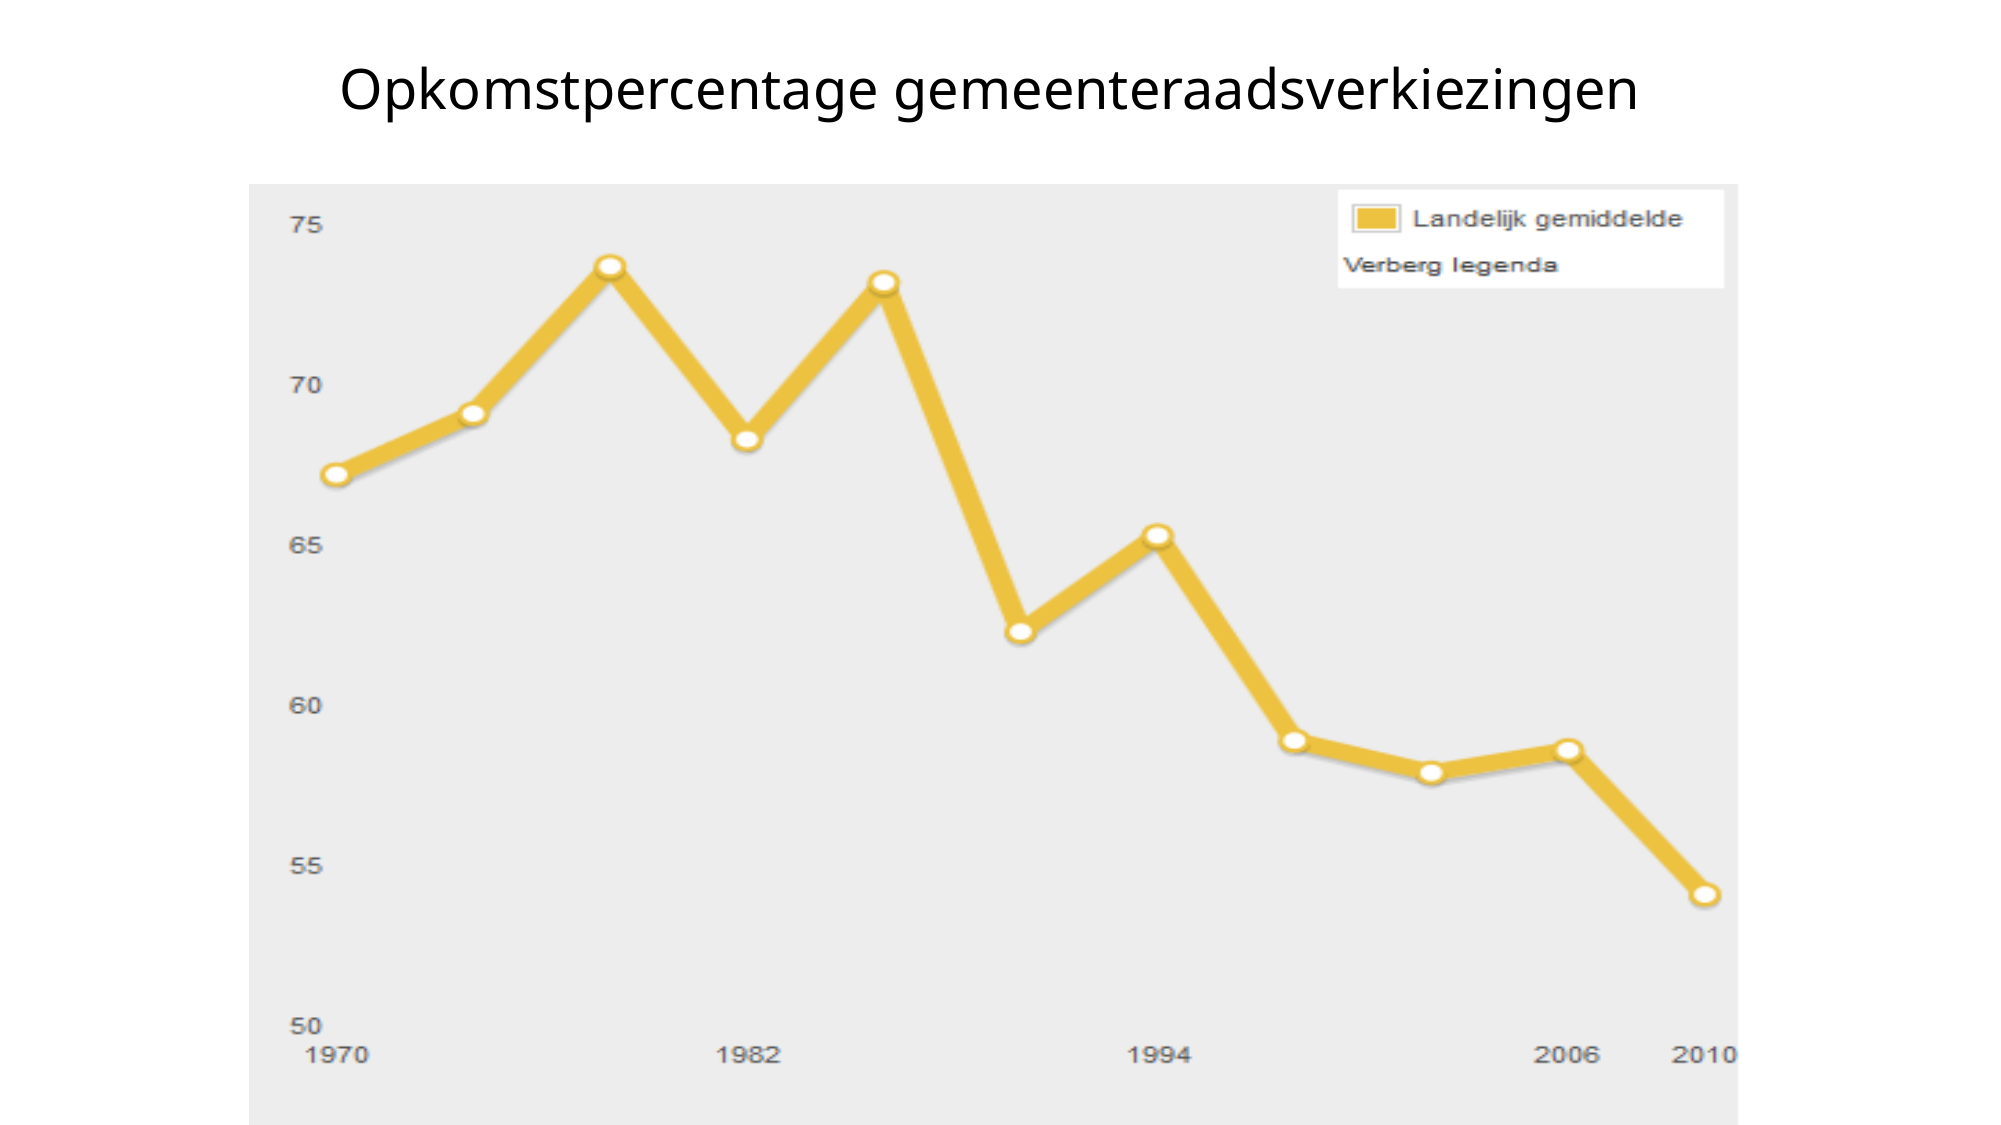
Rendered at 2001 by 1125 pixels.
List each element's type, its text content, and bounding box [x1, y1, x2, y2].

title Opkomstpercentage gemeenteraadsverkiezingen [324, 45, 1675, 138]
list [249, 184, 1750, 1125]
